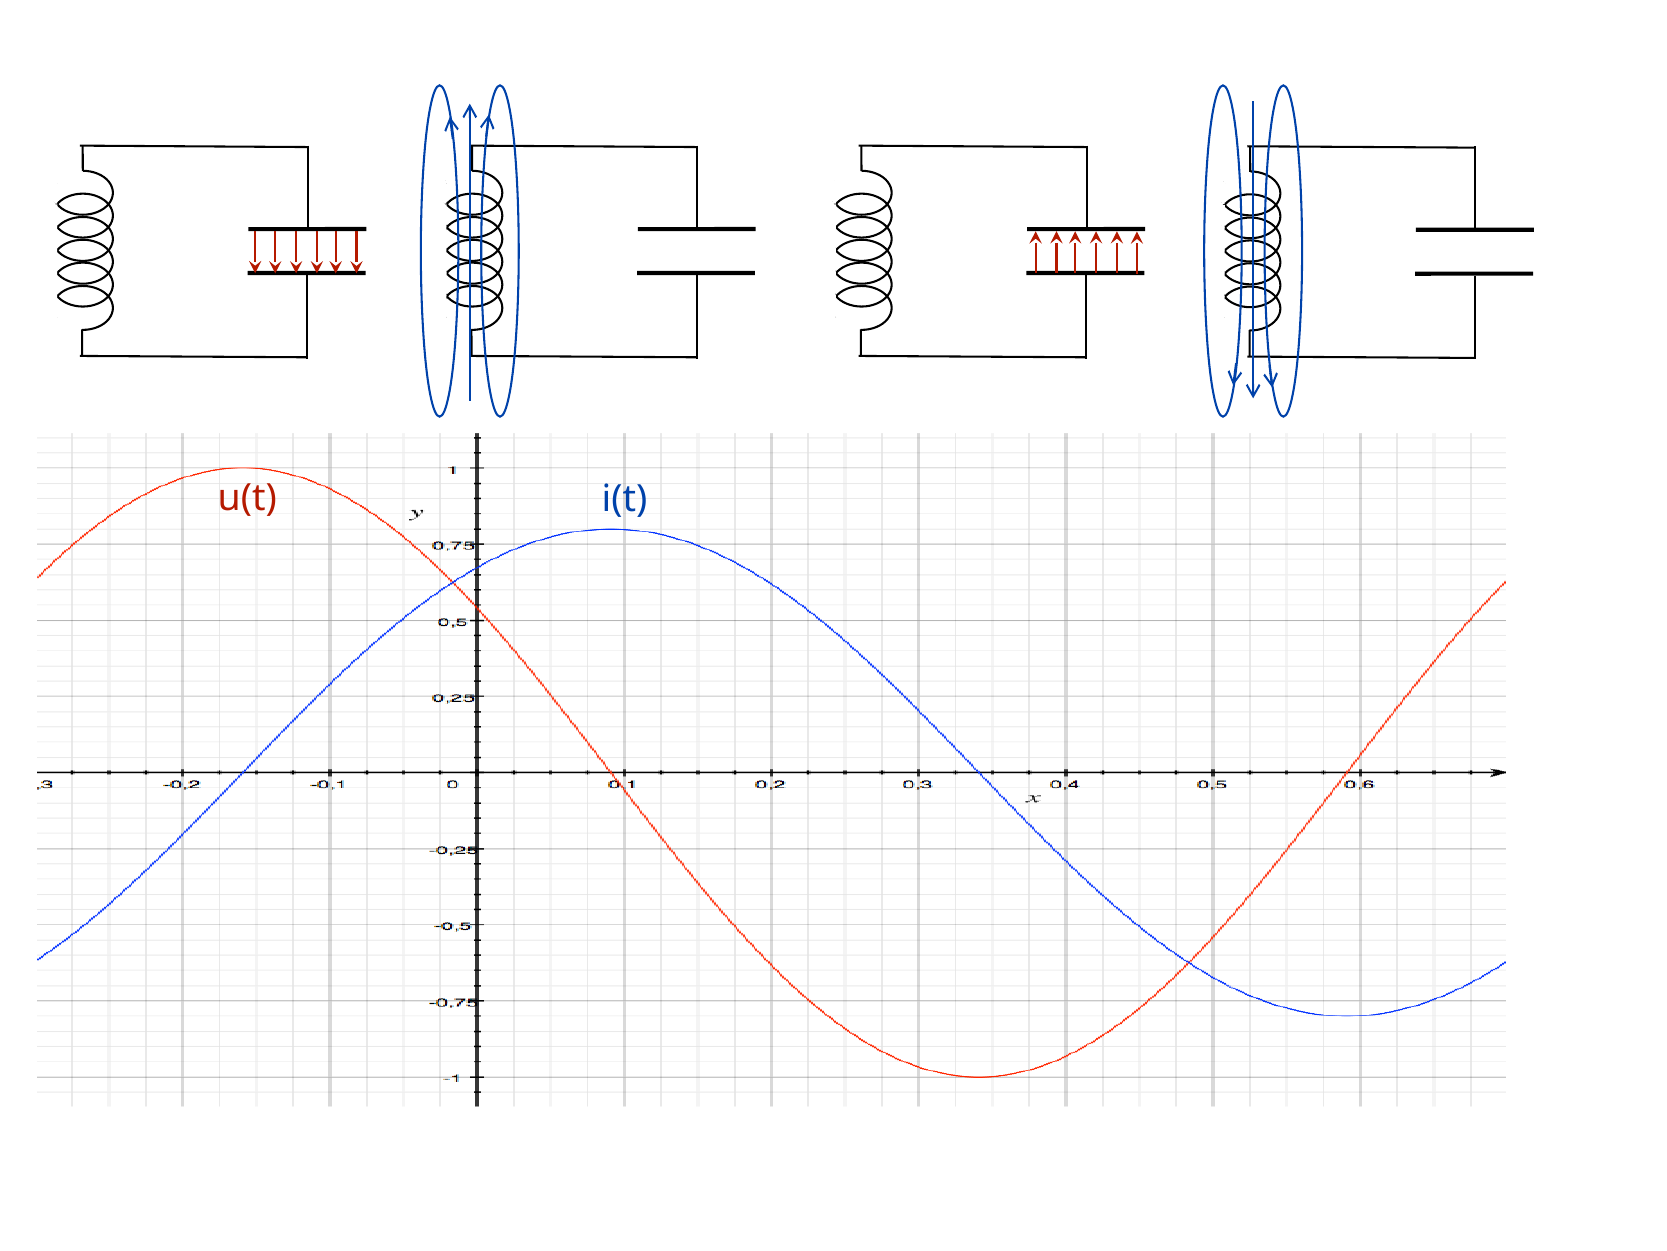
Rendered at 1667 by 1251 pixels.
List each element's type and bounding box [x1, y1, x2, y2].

text_box [0, 85, 1534, 1107]
